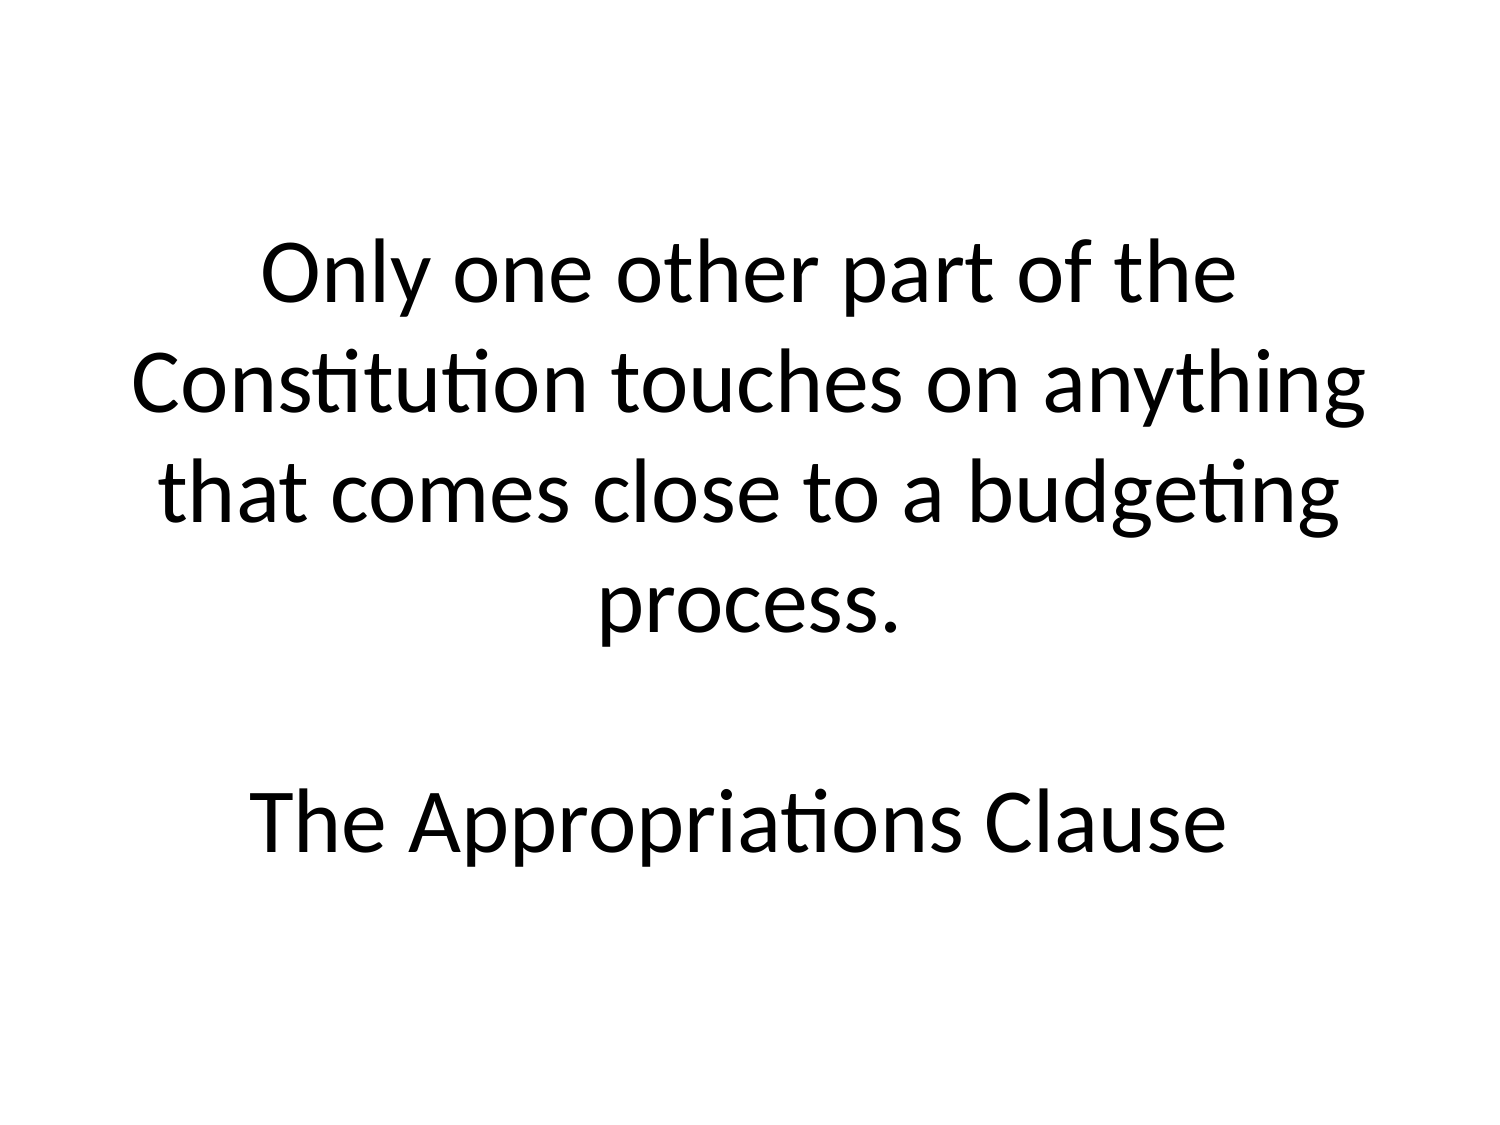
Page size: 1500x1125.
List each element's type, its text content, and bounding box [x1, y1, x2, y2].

title Only one other part of the Constitution touches on anything that comes close to a budgeting process. The Appropriations Clause [74, 44, 1426, 1038]
